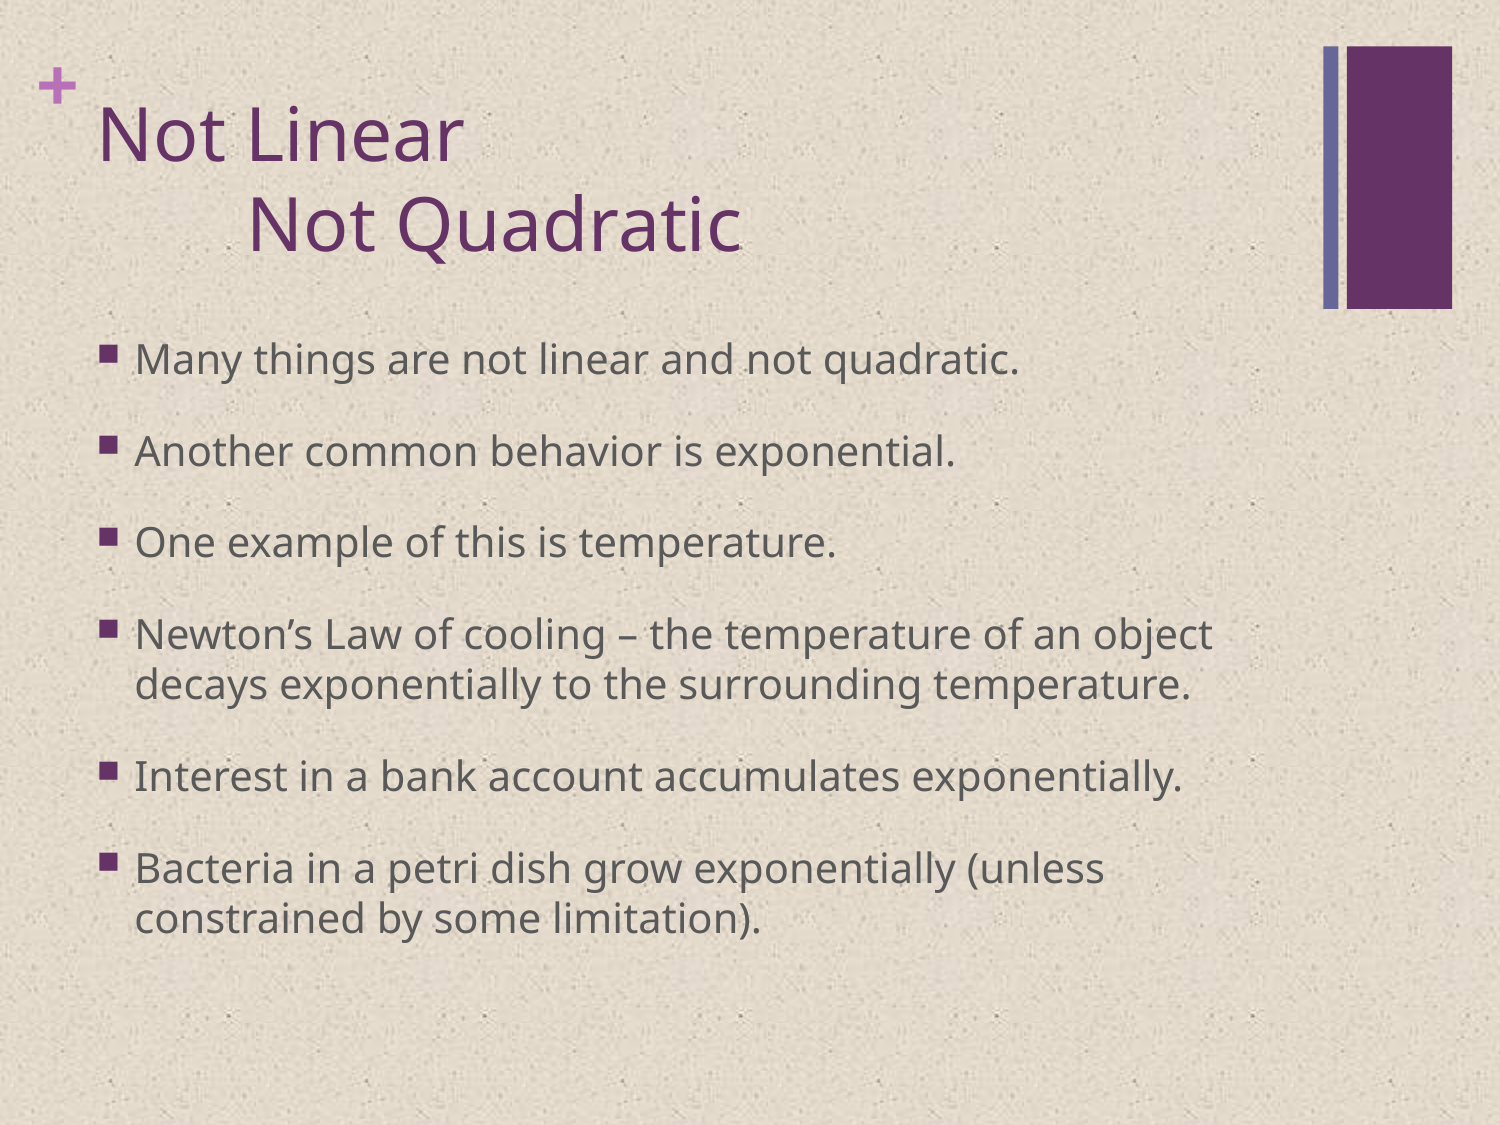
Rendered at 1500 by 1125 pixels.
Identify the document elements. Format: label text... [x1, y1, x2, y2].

title Not Linear Not Quadratic [81, 79, 1322, 263]
list Many things are not linear and not quadratic. Another common behavior is exponential. One example of this is temperature. Newton’s Law of cooling – the temperature of an object decays exponentially to the surrounding temperature. Interest in a bank account accumulates exponentially. Bacteria in a petri dish grow exponentially (unless constrained by some limitation). [81, 324, 1322, 1005]
picture [0, 0, 1500, 1125]
